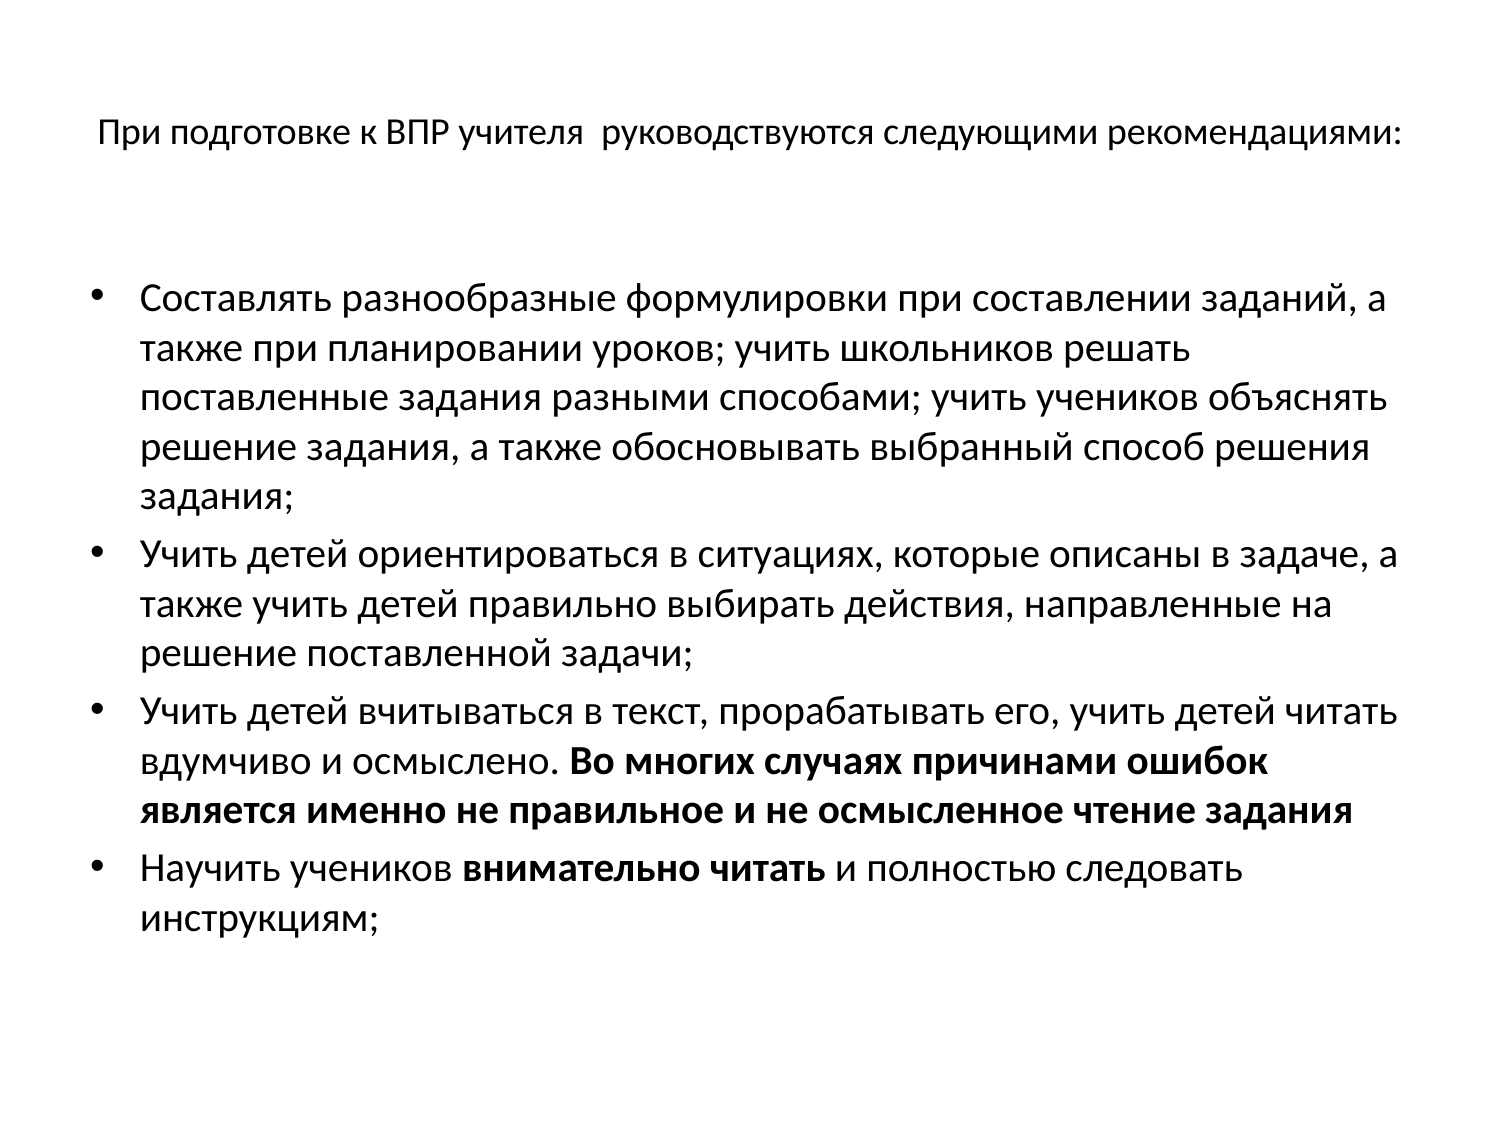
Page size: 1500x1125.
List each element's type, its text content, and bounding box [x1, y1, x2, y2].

title При подготовке к ВПР учителя руководствуются следующими рекомендациями: [75, 45, 1425, 233]
list Составлять разнообразные формулировки при составлении заданий, а также при планировании уроков; учить школьников решать поставленные задания разными способами; учить учеников объяснять решение задания, а также обосновывать выбранный способ решения задания; Учить детей ориентироваться в ситуациях, которые описаны в задаче, а также учить детей правильно выбирать действия, направленные на решение поставленной задачи; Учить детей вчитываться в текст, прорабатывать его, учить детей читать вдумчиво и осмыслено. Во многих случаях причинами ошибок является именно не правильное и не осмысленное чтение задания Научить учеников внимательно читать и полностью следовать инструкциям; [75, 262, 1425, 1005]
